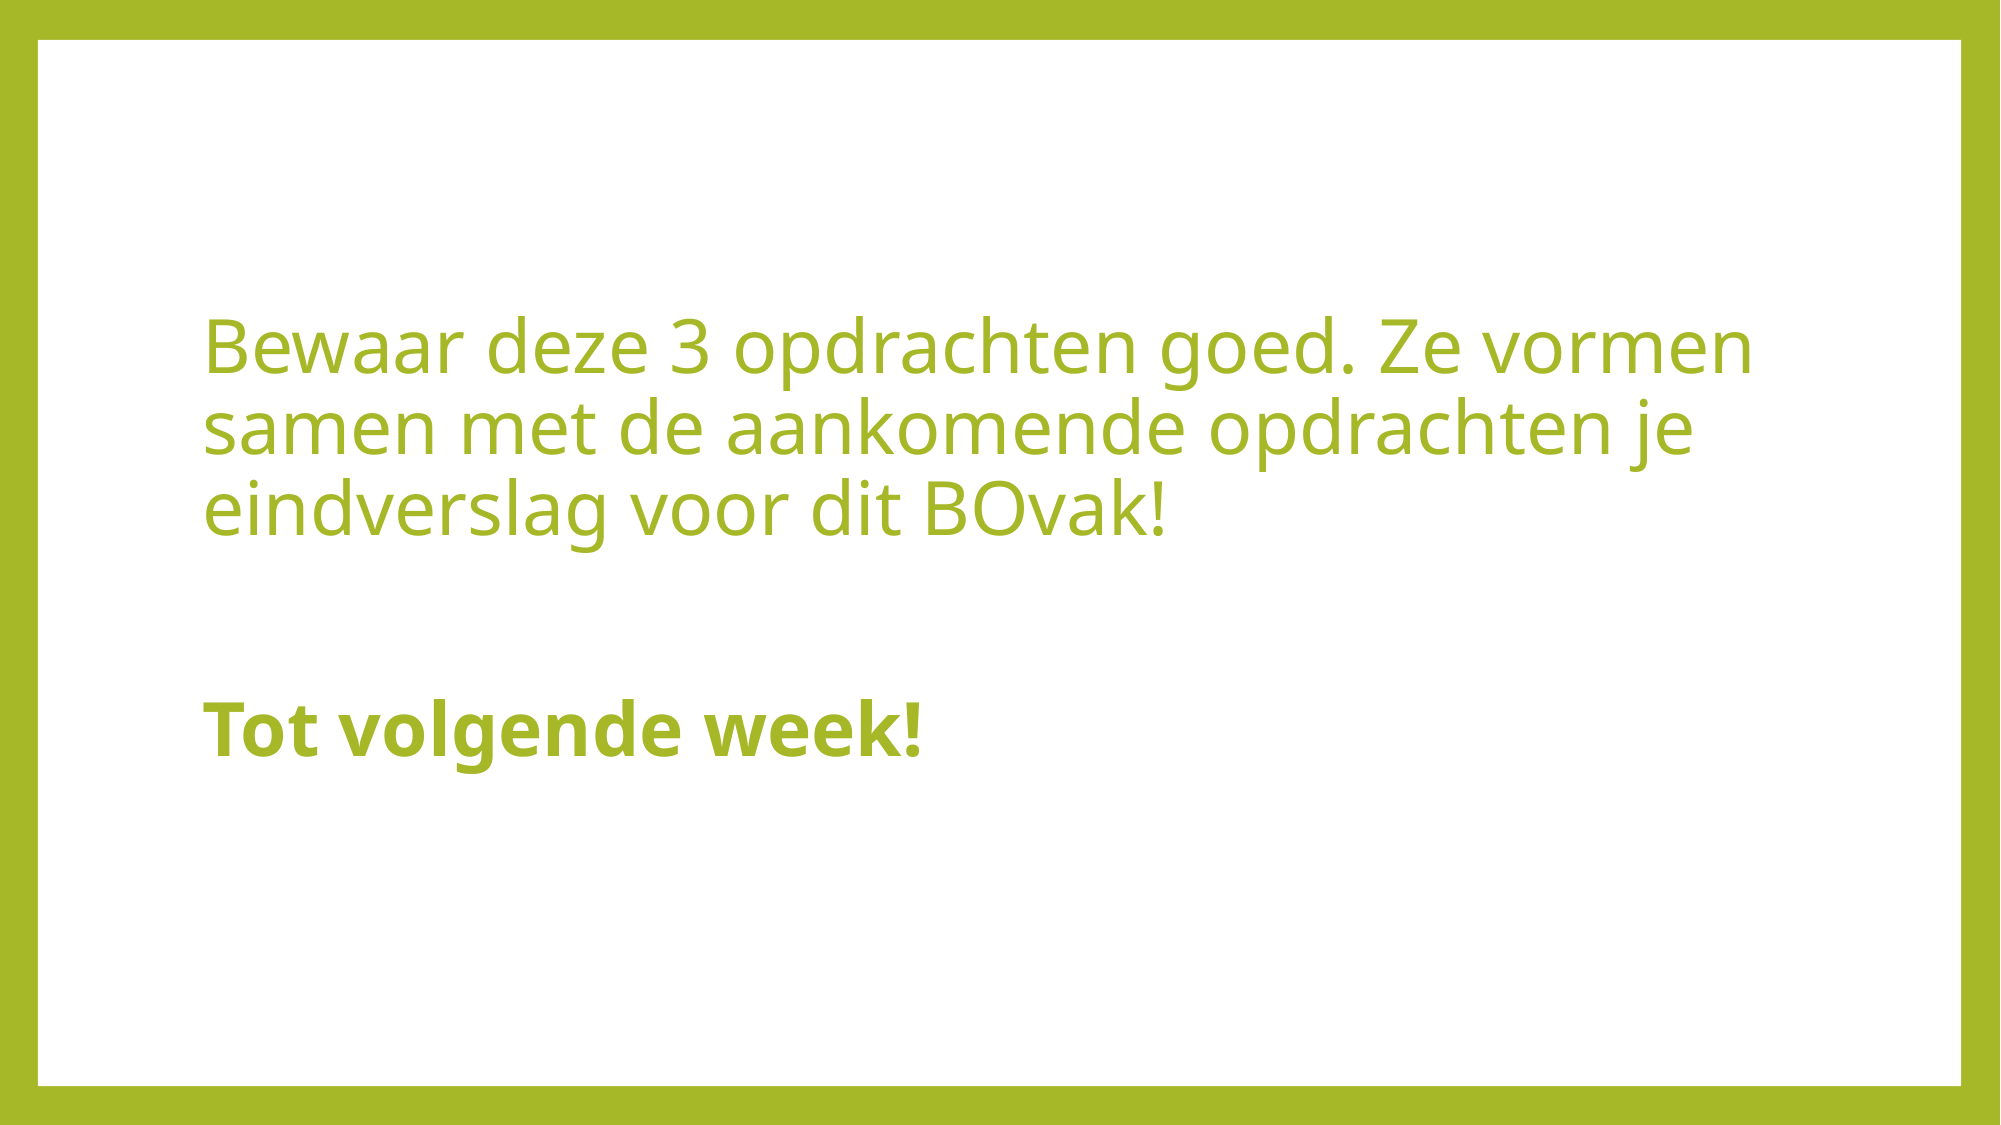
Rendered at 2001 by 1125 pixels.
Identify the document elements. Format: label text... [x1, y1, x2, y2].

list Bewaar deze 3 opdrachten goed. Ze vormen samen met de aankomende opdrachten je eindverslag voor dit BOvak! Tot volgende week! [187, 301, 1840, 964]
